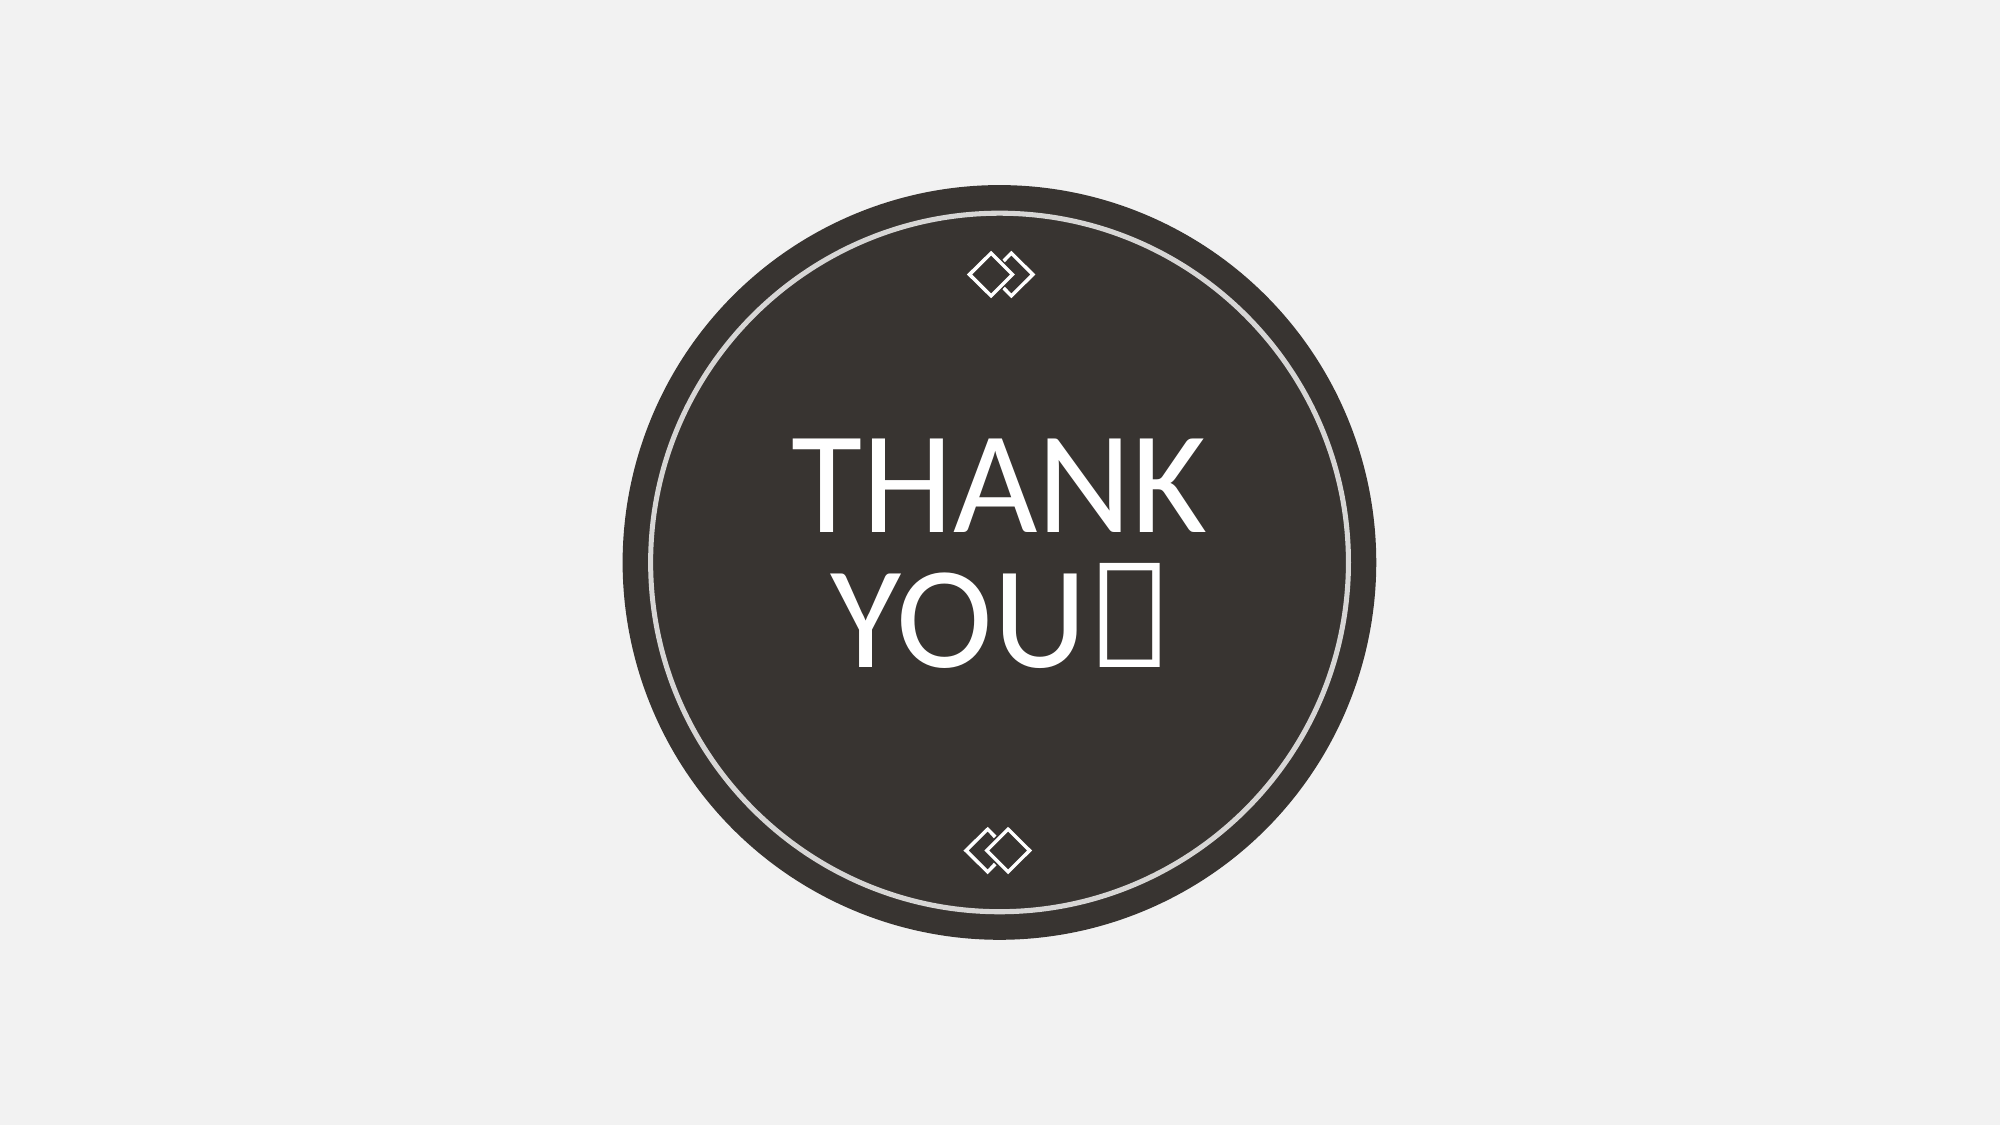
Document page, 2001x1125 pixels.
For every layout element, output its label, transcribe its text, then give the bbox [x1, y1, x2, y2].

text_box THANK [776, 379, 1223, 570]
text_box [984, 826, 1033, 875]
text_box [1002, 250, 1036, 299]
text_box [966, 250, 1015, 299]
text_box [648, 210, 1352, 915]
text_box [622, 185, 1377, 940]
text_box YOU [815, 514, 1190, 704]
text_box [963, 826, 997, 875]
